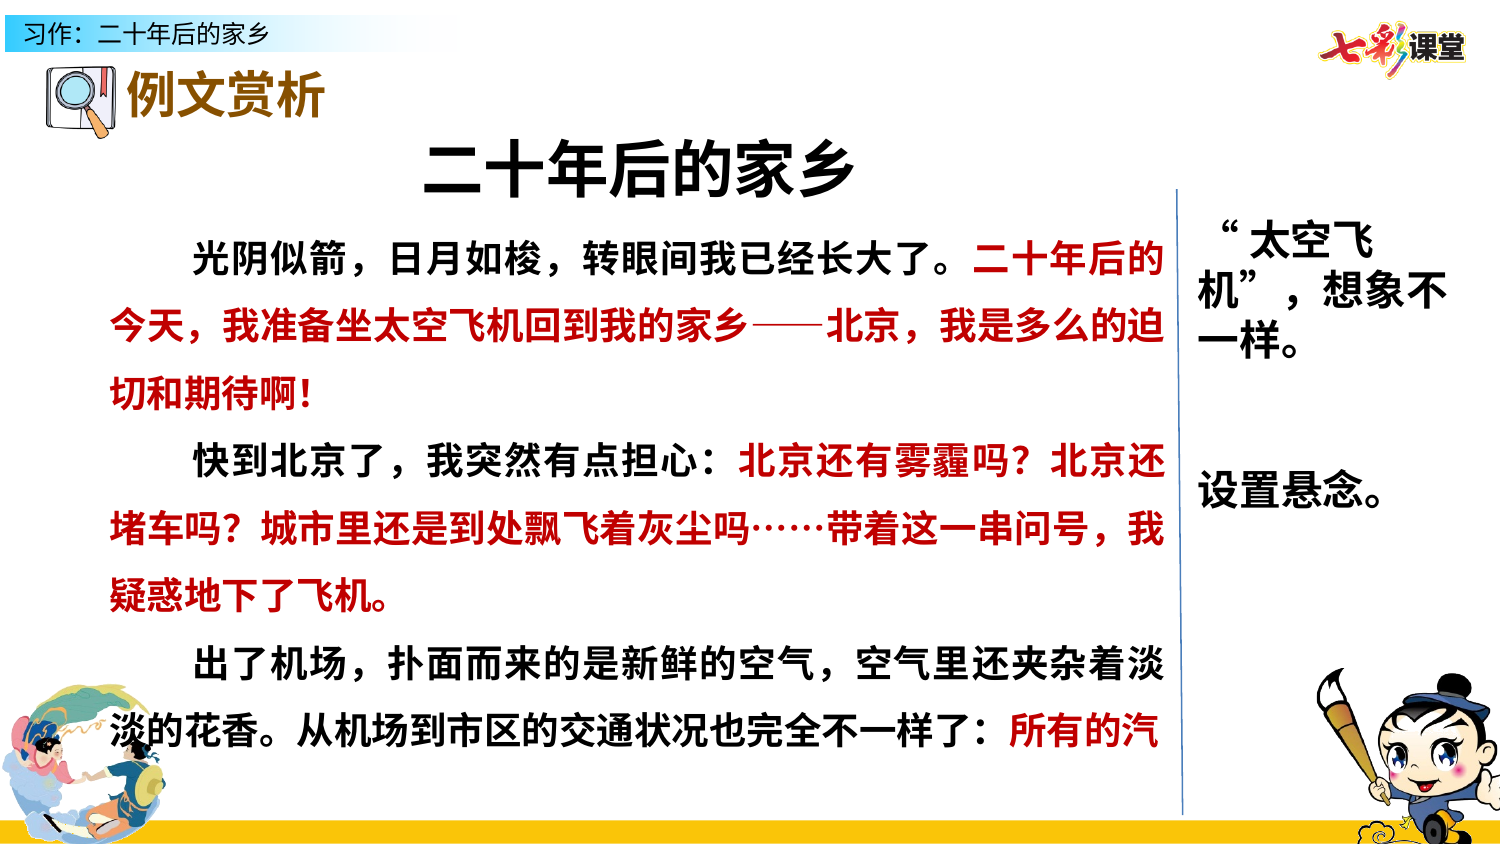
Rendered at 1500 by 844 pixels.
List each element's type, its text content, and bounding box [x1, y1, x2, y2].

text_box “太空飞机”，想象不一样。 设置悬念。 [1187, 206, 1465, 772]
text_box 二十年后的家乡 [410, 124, 871, 211]
picture [0, 667, 187, 844]
picture [1316, 20, 1468, 80]
text_box 光阴似箭，日月如梭，转眼间我已经长大了。二十年后的今天，我准备坐太空飞机回到我的家乡——北京，我是多么的迫切和期待啊！ 快到北京了，我突然有点担心：北京还有雾霾吗？北京还堵车吗？城市里还是到处飘飞着灰尘吗……带着这一串问号，我疑惑地下了飞机。 出了机场，扑面而来的是新鲜的空气，空气里还夹杂着淡淡的花香。从机场到市区的交通状况也完全不一样了：所有的汽 [98, 206, 1171, 758]
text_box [1176, 188, 1183, 816]
text_box 例文赏析 [115, 57, 468, 129]
picture [46, 66, 116, 139]
picture [1316, 668, 1500, 844]
